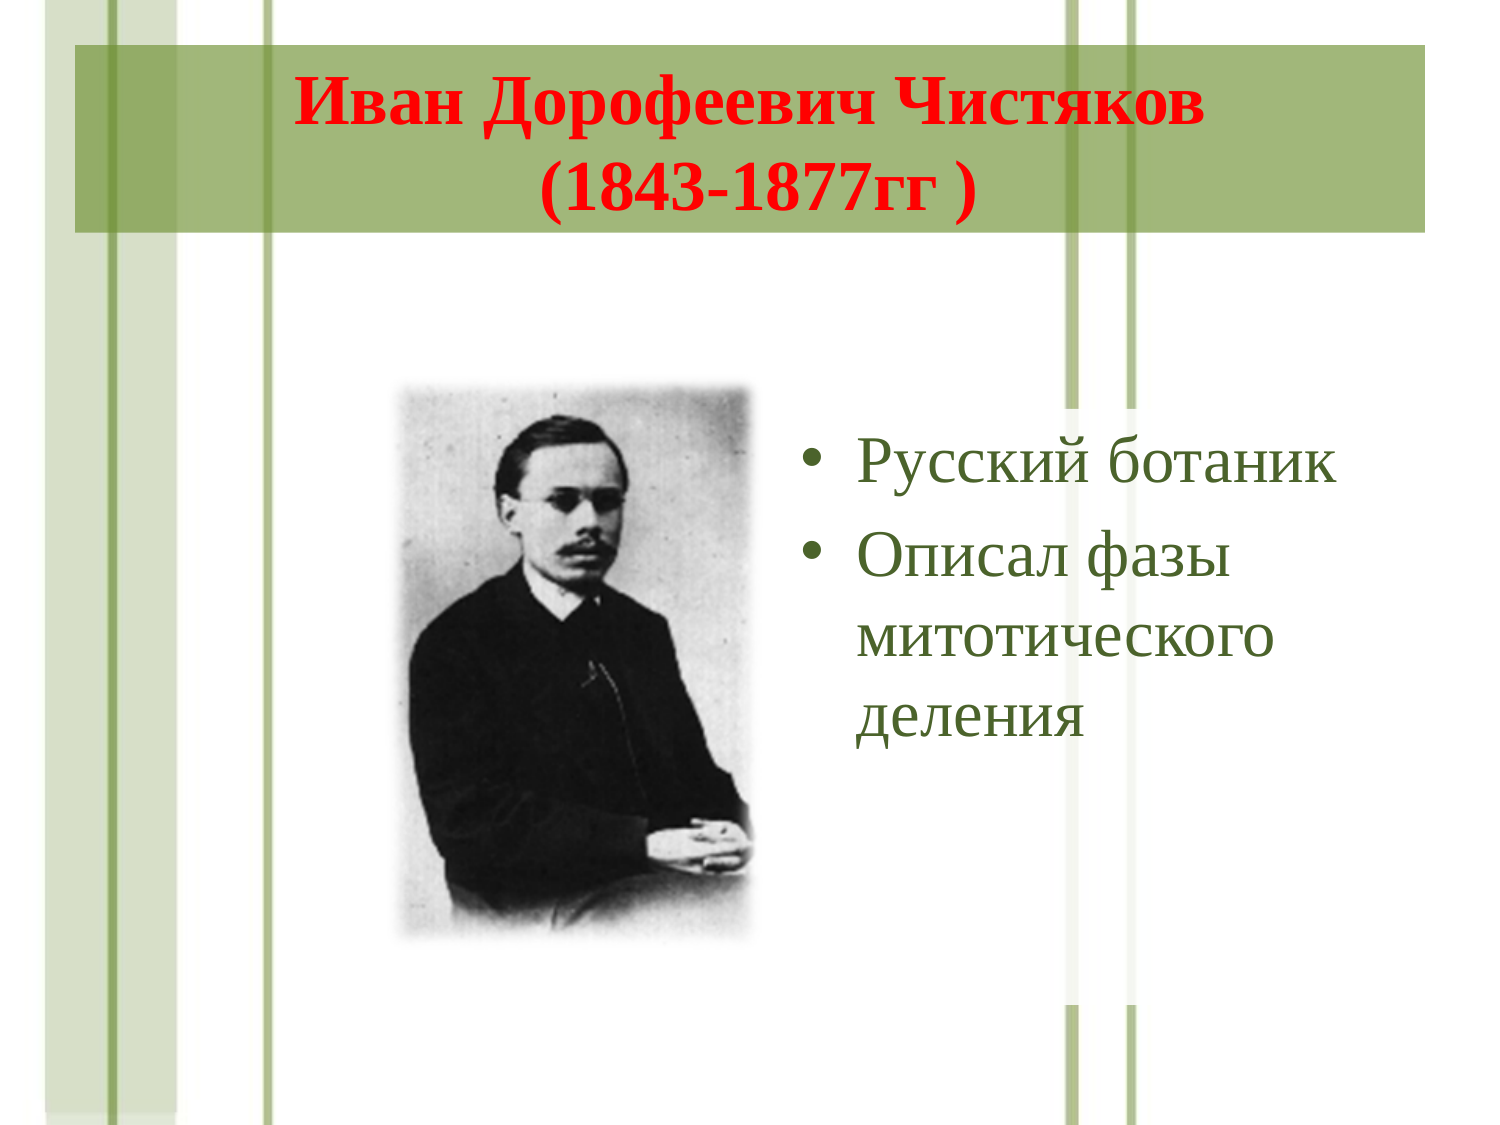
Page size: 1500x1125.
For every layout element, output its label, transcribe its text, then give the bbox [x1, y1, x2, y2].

list Русский ботаник Описал фазы митотического деления [785, 408, 1426, 1006]
picture [0, 0, 1500, 1125]
title Иван Дорофеевич Чистяков (1843-1877гг ) [74, 44, 1426, 233]
